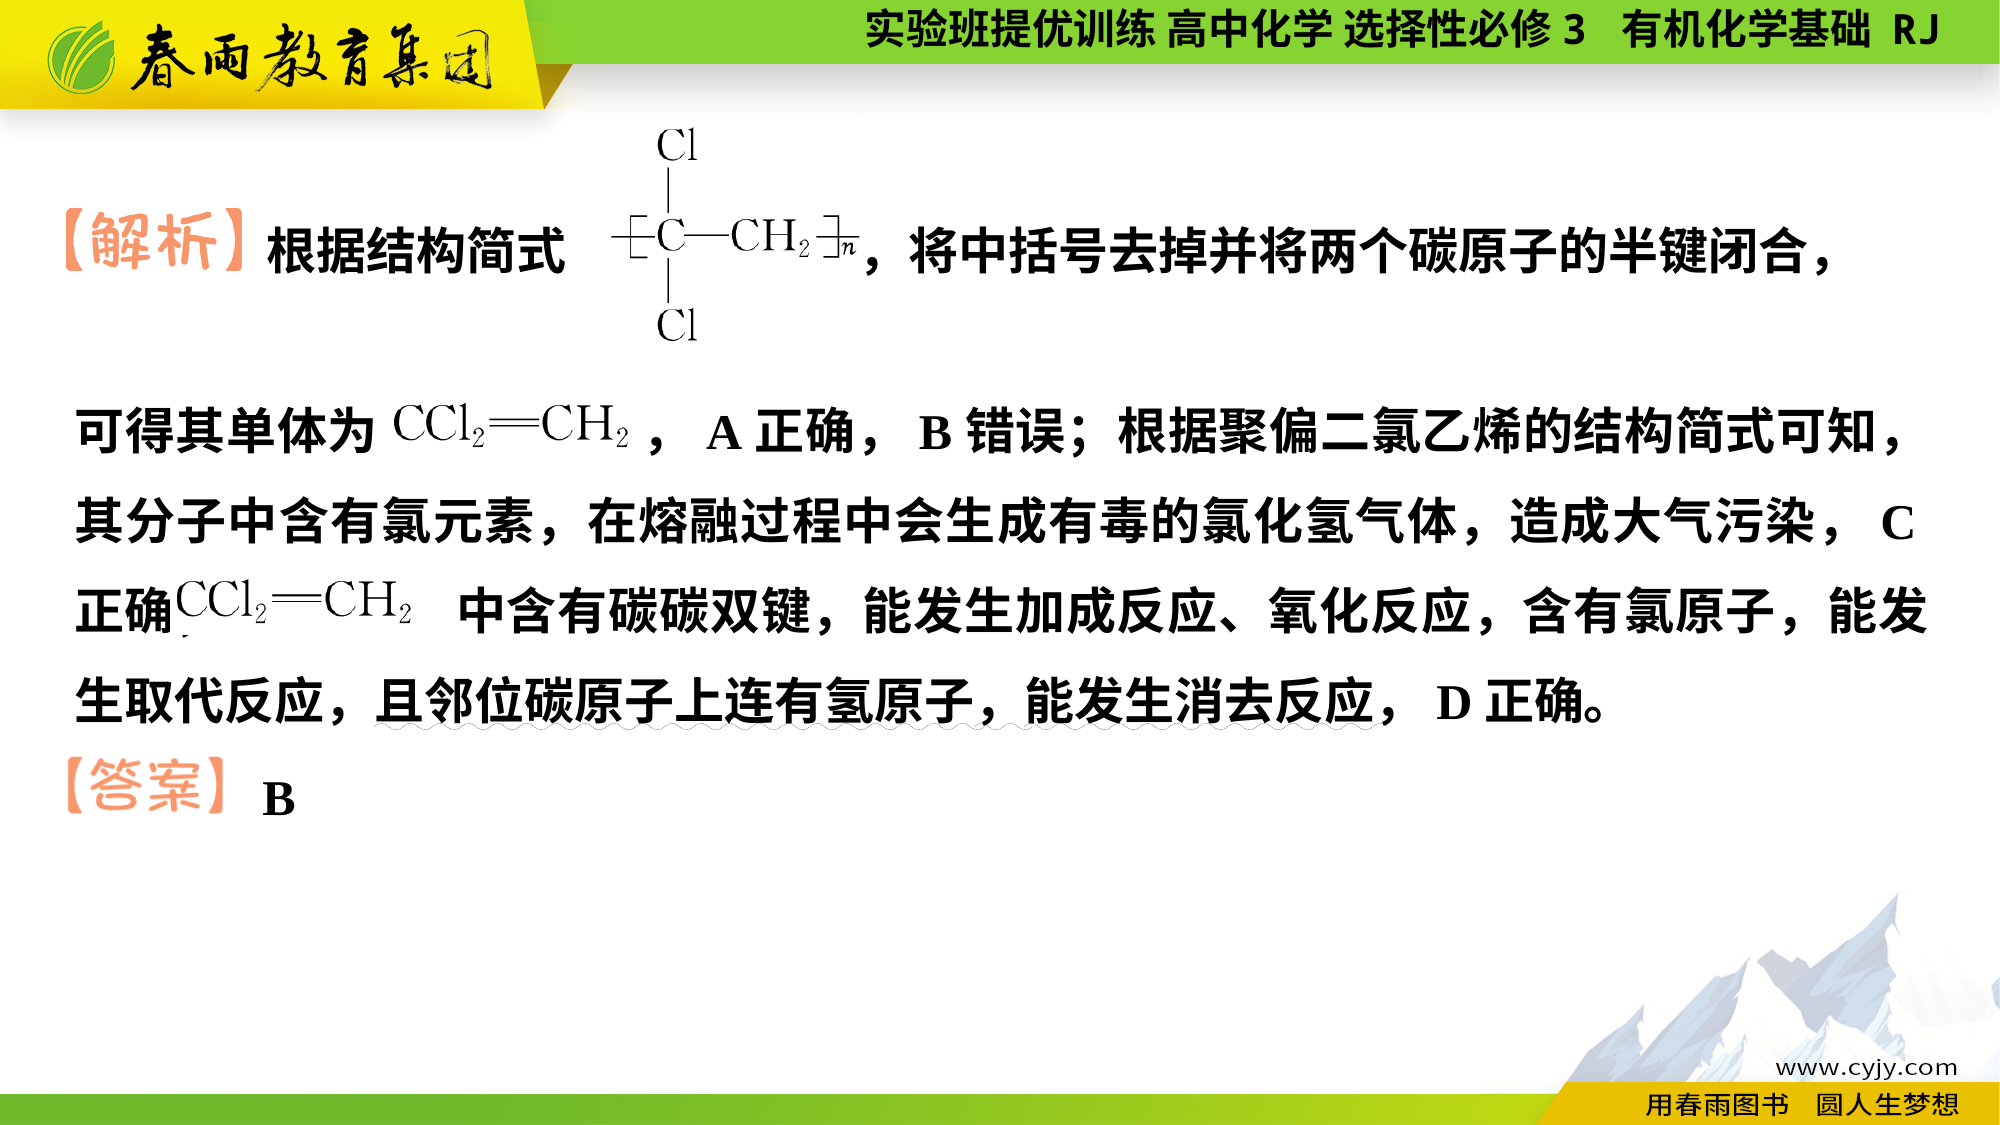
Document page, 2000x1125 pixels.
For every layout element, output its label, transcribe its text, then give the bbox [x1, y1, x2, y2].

text_box B [247, 727, 311, 833]
list 根据结构简式 ，将中括号去掉并将两个碳原子的半键闭合， 可得其单体为 ，A正确，B错误；根据聚偏二氯乙烯的结构简式可知，其分子中含有氯元素，在熔融过程中会生成有毒的氯化氢气体，造成大气污染，C正确； 中含有碳碳双键，能发生加成反应、氧化反应，含有氯原子，能发生取代反应，且邻位碳原子上连有氢原子，能发生消去反应，D正确。 [59, 181, 1944, 743]
picture [0, 0, 2000, 1125]
